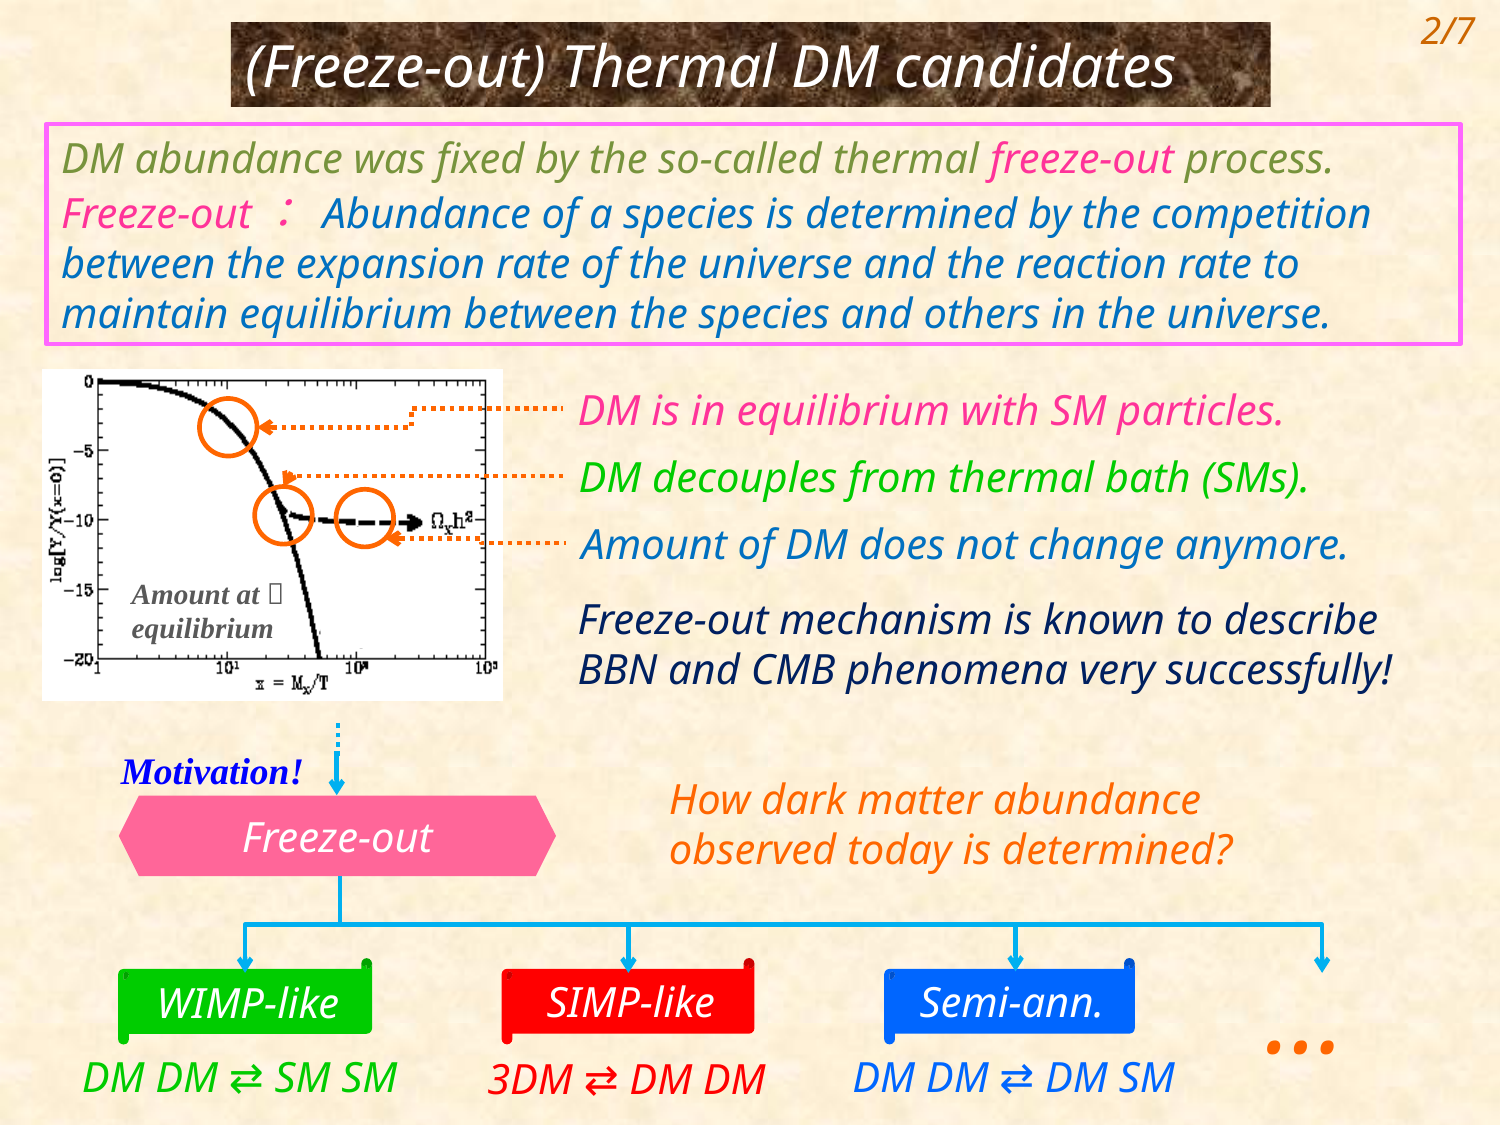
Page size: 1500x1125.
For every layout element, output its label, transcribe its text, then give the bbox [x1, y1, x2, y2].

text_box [254, 443, 1357, 545]
text_box (Freeze-out) Thermal DM candidates [230, 22, 1271, 107]
text_box DM abundance was fixed by the so-called thermal freeze-out process. Freeze-out： Abundance of a species is determined by the competition between the expansion rate of the universe and the reaction rate to maintain equilibrium between the species and others in the universe. [46, 124, 1461, 344]
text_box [1196, 876, 1374, 1085]
text_box Motivation! [106, 739, 113, 800]
text_box Freeze-out mechanism is known to describe BBN and CMB phenomena very successfully! [562, 585, 1478, 701]
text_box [66, 876, 336, 1110]
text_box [199, 375, 1342, 457]
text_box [335, 489, 1403, 577]
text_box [339, 876, 1194, 1109]
text_box 2/7 [1405, 0, 1491, 60]
text_box How dark matter abundance observed today is determined? [654, 765, 1315, 874]
picture [0, 0, 1500, 1125]
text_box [118, 722, 557, 874]
